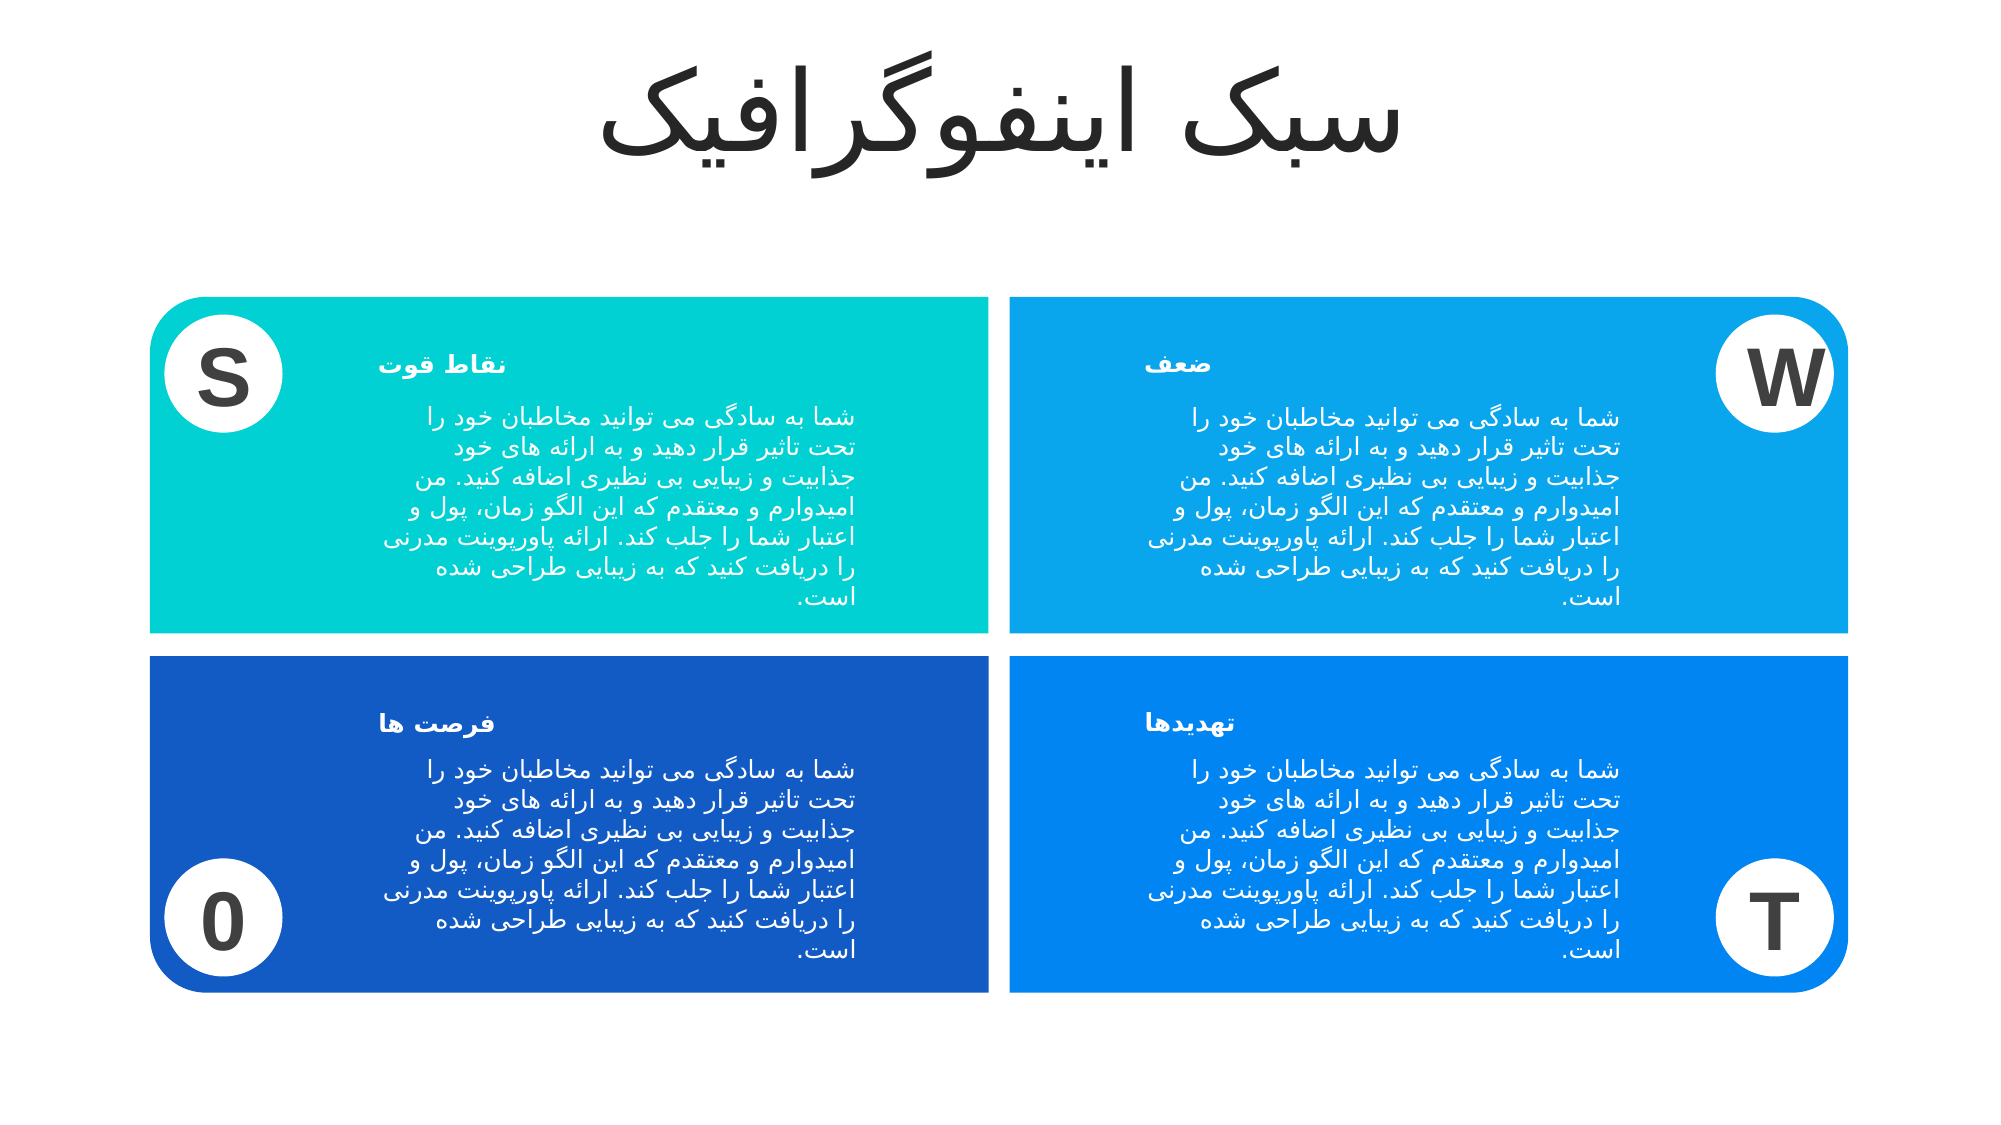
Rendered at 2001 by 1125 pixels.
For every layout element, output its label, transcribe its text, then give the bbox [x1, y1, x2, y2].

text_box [1128, 699, 1636, 914]
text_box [1128, 340, 1636, 561]
list سبک اینفوگرافیک [53, 55, 1952, 175]
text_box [149, 296, 1849, 993]
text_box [363, 341, 872, 560]
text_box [363, 699, 872, 913]
